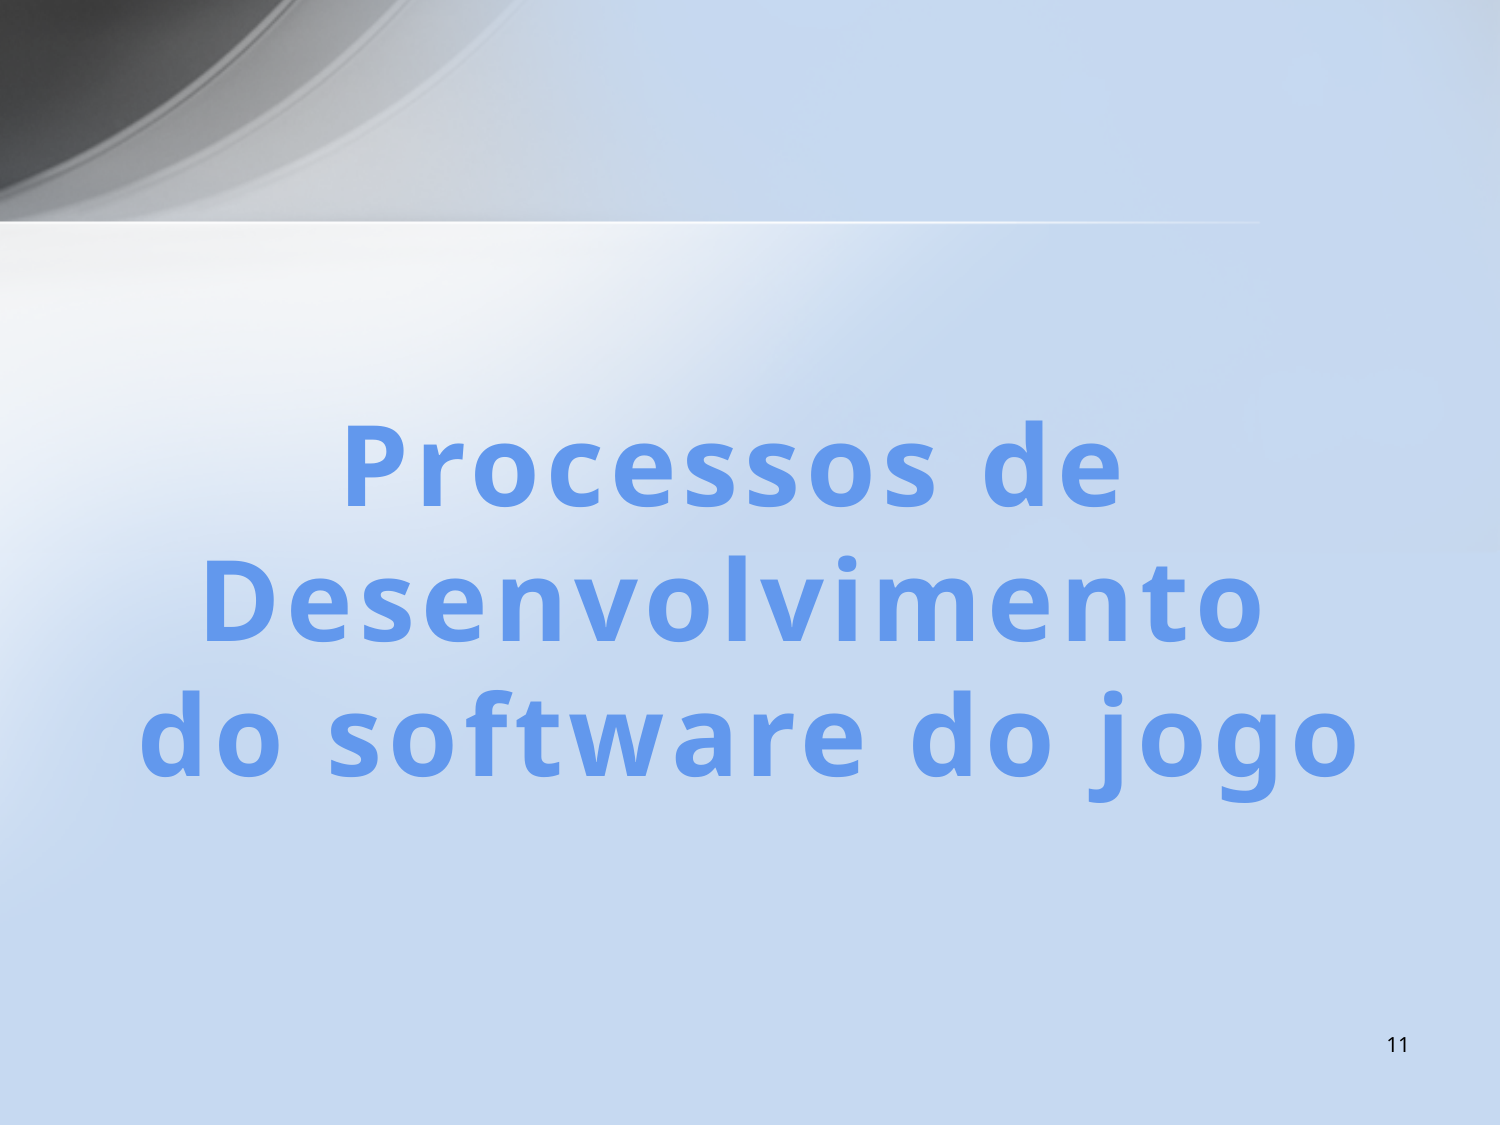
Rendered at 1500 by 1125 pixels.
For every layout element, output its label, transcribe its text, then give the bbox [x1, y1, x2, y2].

text_box Processos de Desenvolvimento do software do jogo [122, 386, 1378, 807]
slide_number 11 [1074, 1024, 1425, 1103]
picture [0, 0, 1500, 1125]
